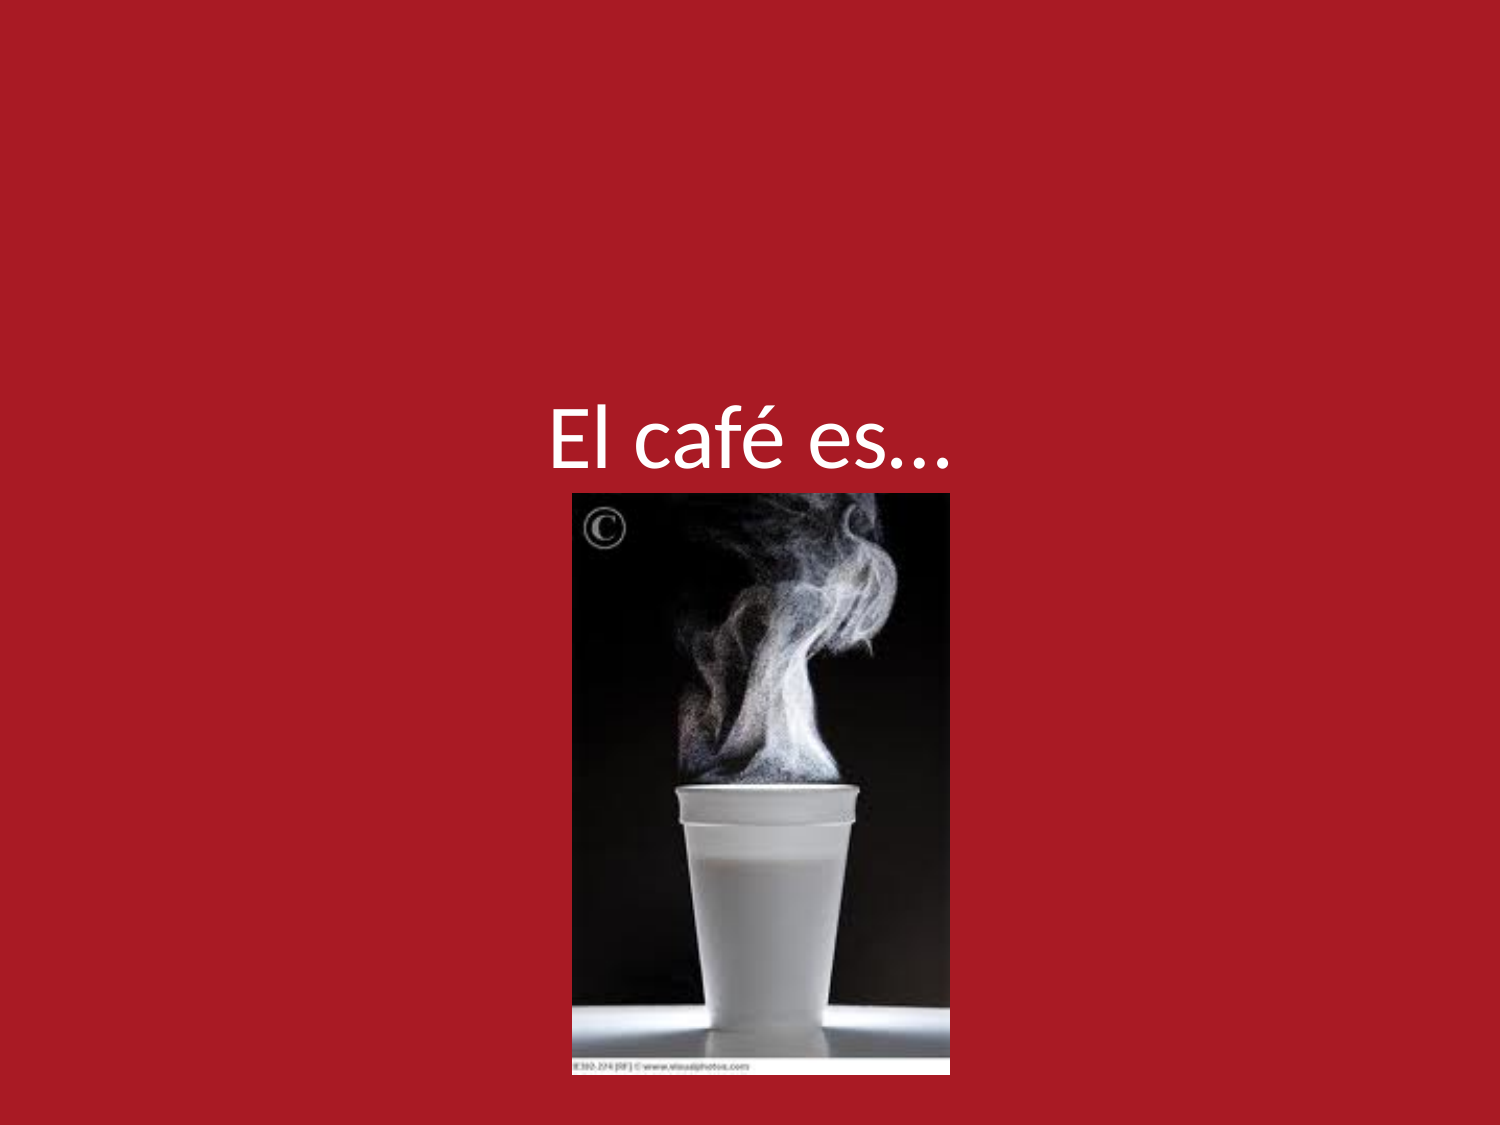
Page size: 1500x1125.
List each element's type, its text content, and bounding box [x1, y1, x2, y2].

picture [572, 493, 950, 1076]
title El café es… [75, 45, 1425, 1040]
